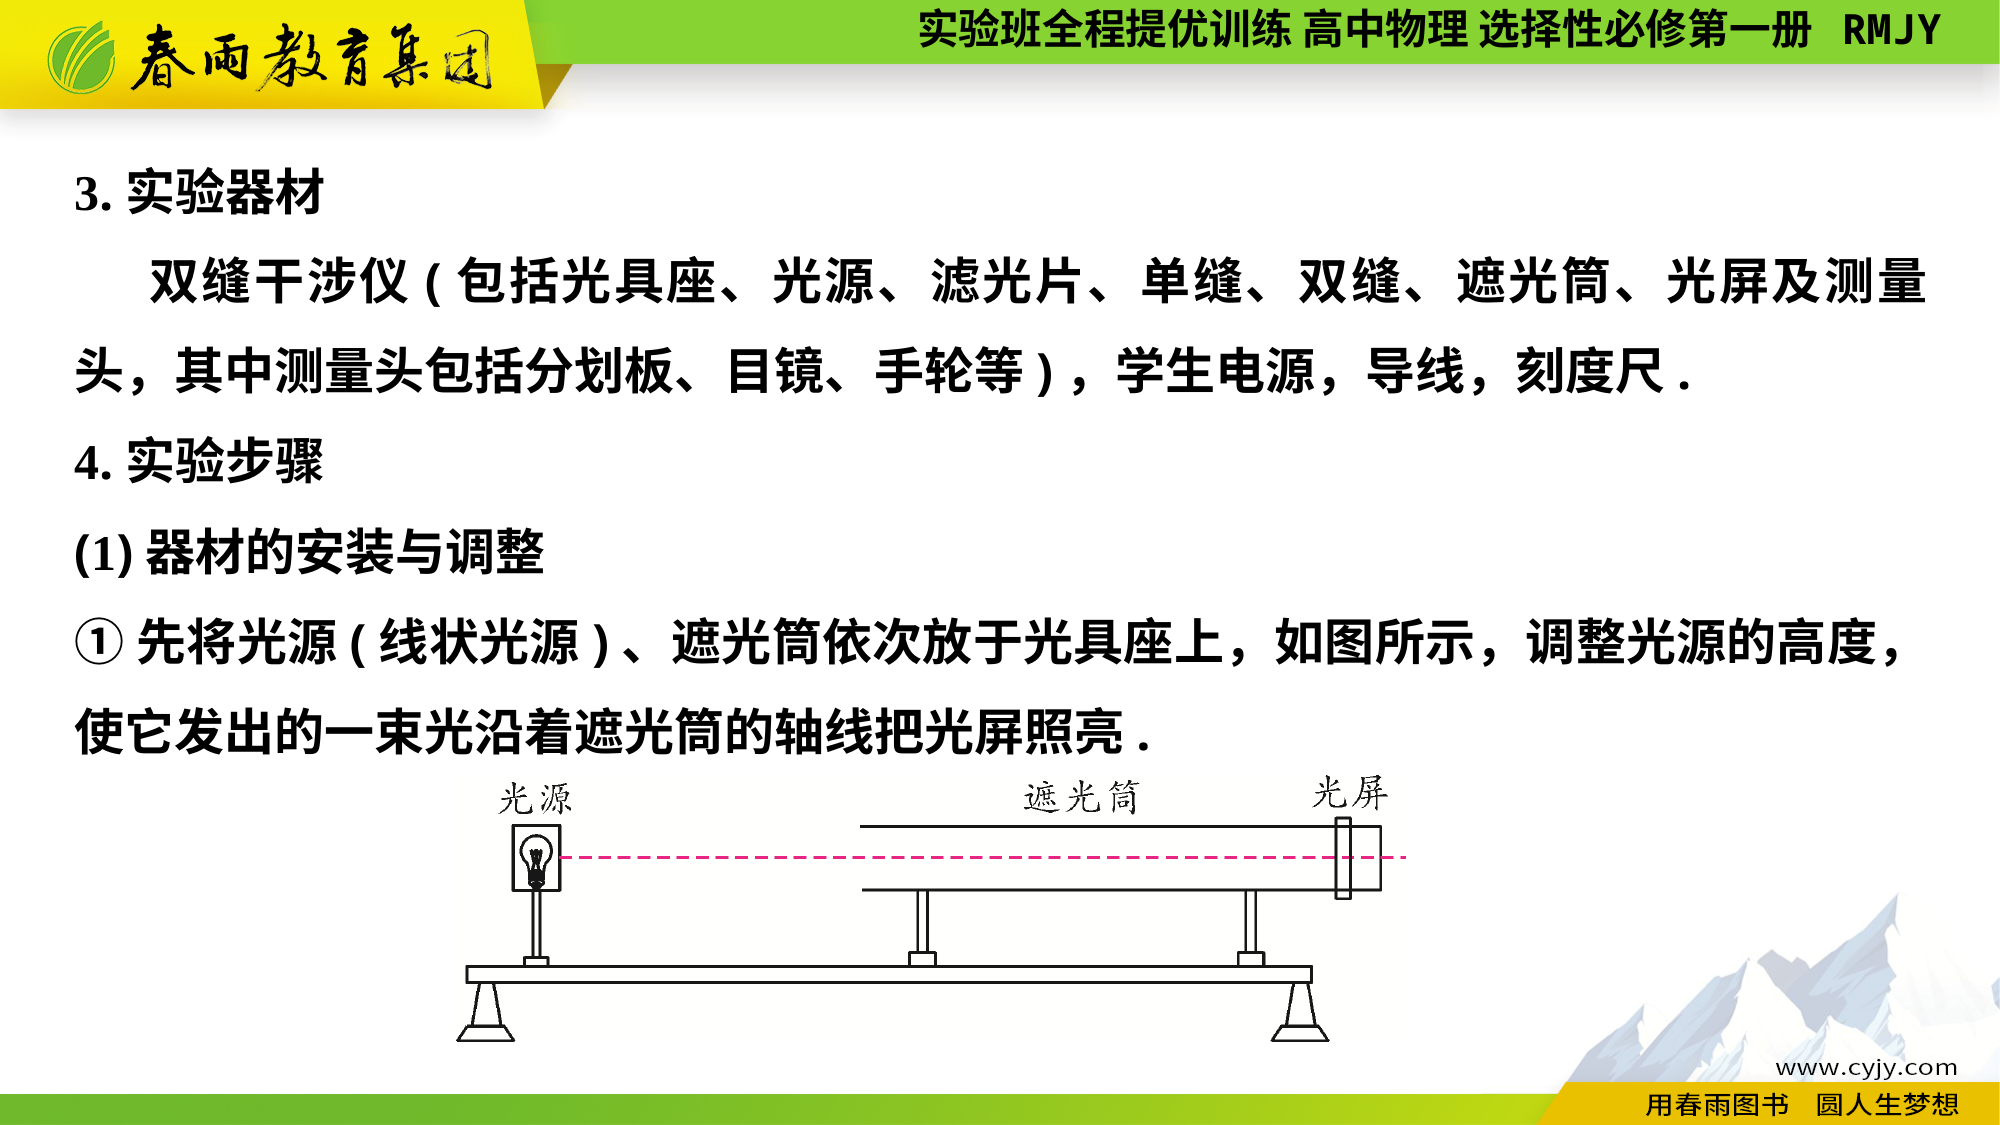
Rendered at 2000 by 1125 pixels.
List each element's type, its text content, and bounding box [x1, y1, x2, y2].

picture [0, 0, 2000, 1125]
list 3.实验器材 双缝干涉仪(包括光具座、光源、滤光片、单缝、双缝、遮光筒、光屏及测量头，其中测量头包括分划板、目镜、手轮等)，学生电源，导线，刻度尺. 4.实验步骤 (1)器材的安装与调整 ①先将光源(线状光源)、遮光筒依次放于光具座上，如图所示，调整光源的高度，使它发出的一束光沿着遮光筒的轴线把光屏照亮. [59, 122, 1944, 774]
